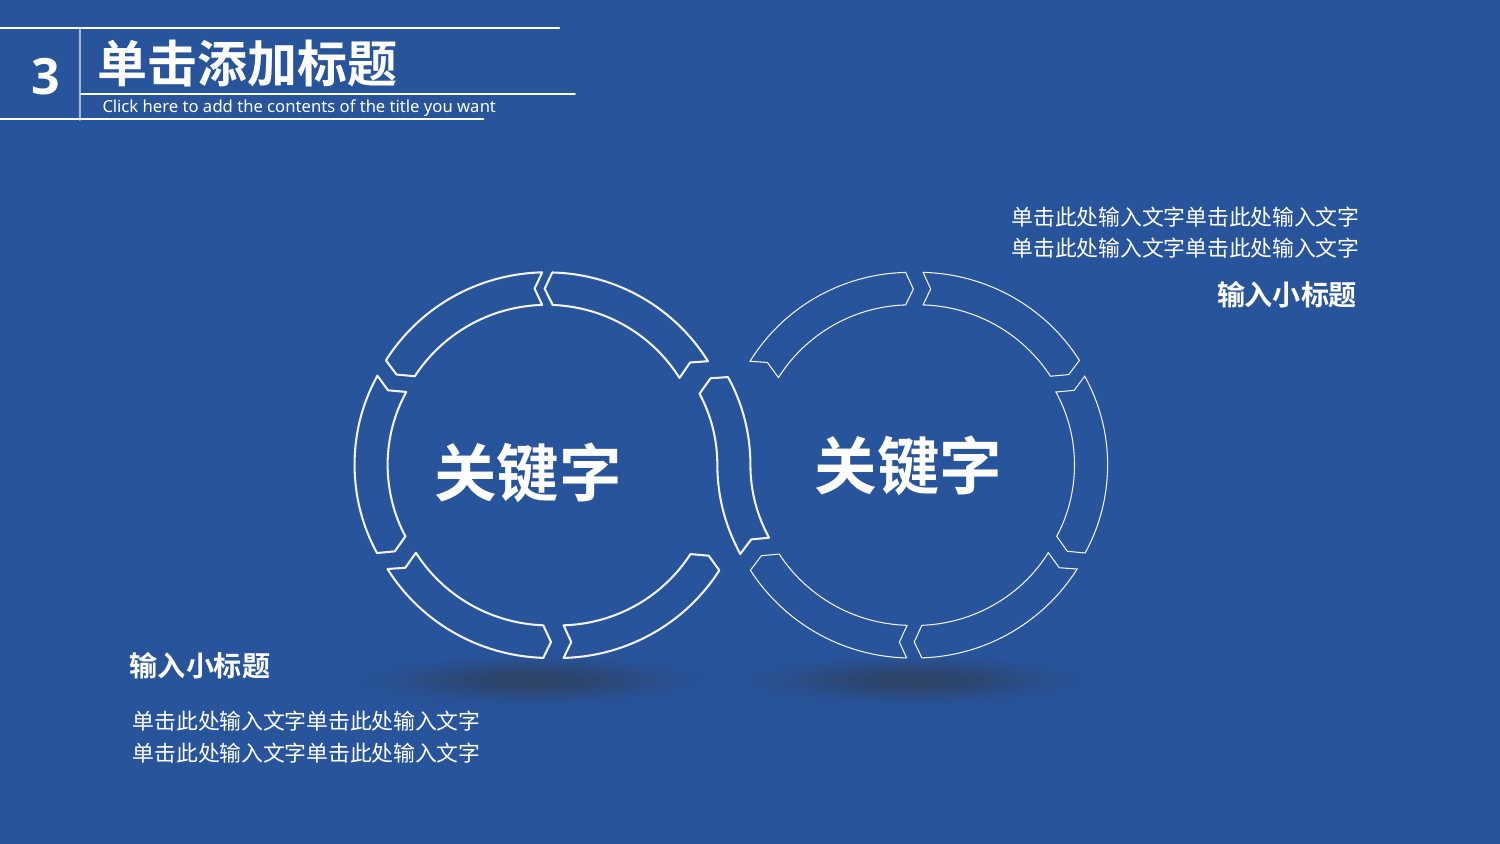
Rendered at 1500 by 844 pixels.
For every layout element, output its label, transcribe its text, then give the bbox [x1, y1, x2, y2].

text_box [699, 377, 770, 555]
text_box [385, 272, 543, 377]
text_box Click here to add the contents of the title you want [87, 88, 512, 94]
picture [332, 650, 1113, 710]
text_box 单击此处输入文字单击此处输入文字 单击此处输入文字单击此处输入文字 [927, 190, 1375, 269]
text_box [749, 553, 908, 650]
text_box [563, 554, 720, 650]
text_box [913, 551, 1079, 650]
text_box [354, 375, 407, 554]
text_box 输入小标题 [130, 635, 503, 689]
text_box 关键字 [365, 426, 691, 517]
text_box [387, 552, 551, 650]
text_box 单击此处输入文字单击此处输入文字 单击此处输入文字单击此处输入文字 [117, 695, 569, 774]
text_box 关键字 [745, 419, 1071, 510]
text_box 单击添加标题 [82, 29, 413, 94]
text_box Click here to add the contents of the title you want [87, 95, 512, 124]
text_box [922, 271, 1081, 377]
text_box [544, 272, 708, 378]
text_box [1055, 375, 1109, 554]
text_box [749, 271, 914, 379]
text_box 输入小标题 [985, 264, 1358, 318]
text_box 3 [16, 36, 66, 112]
